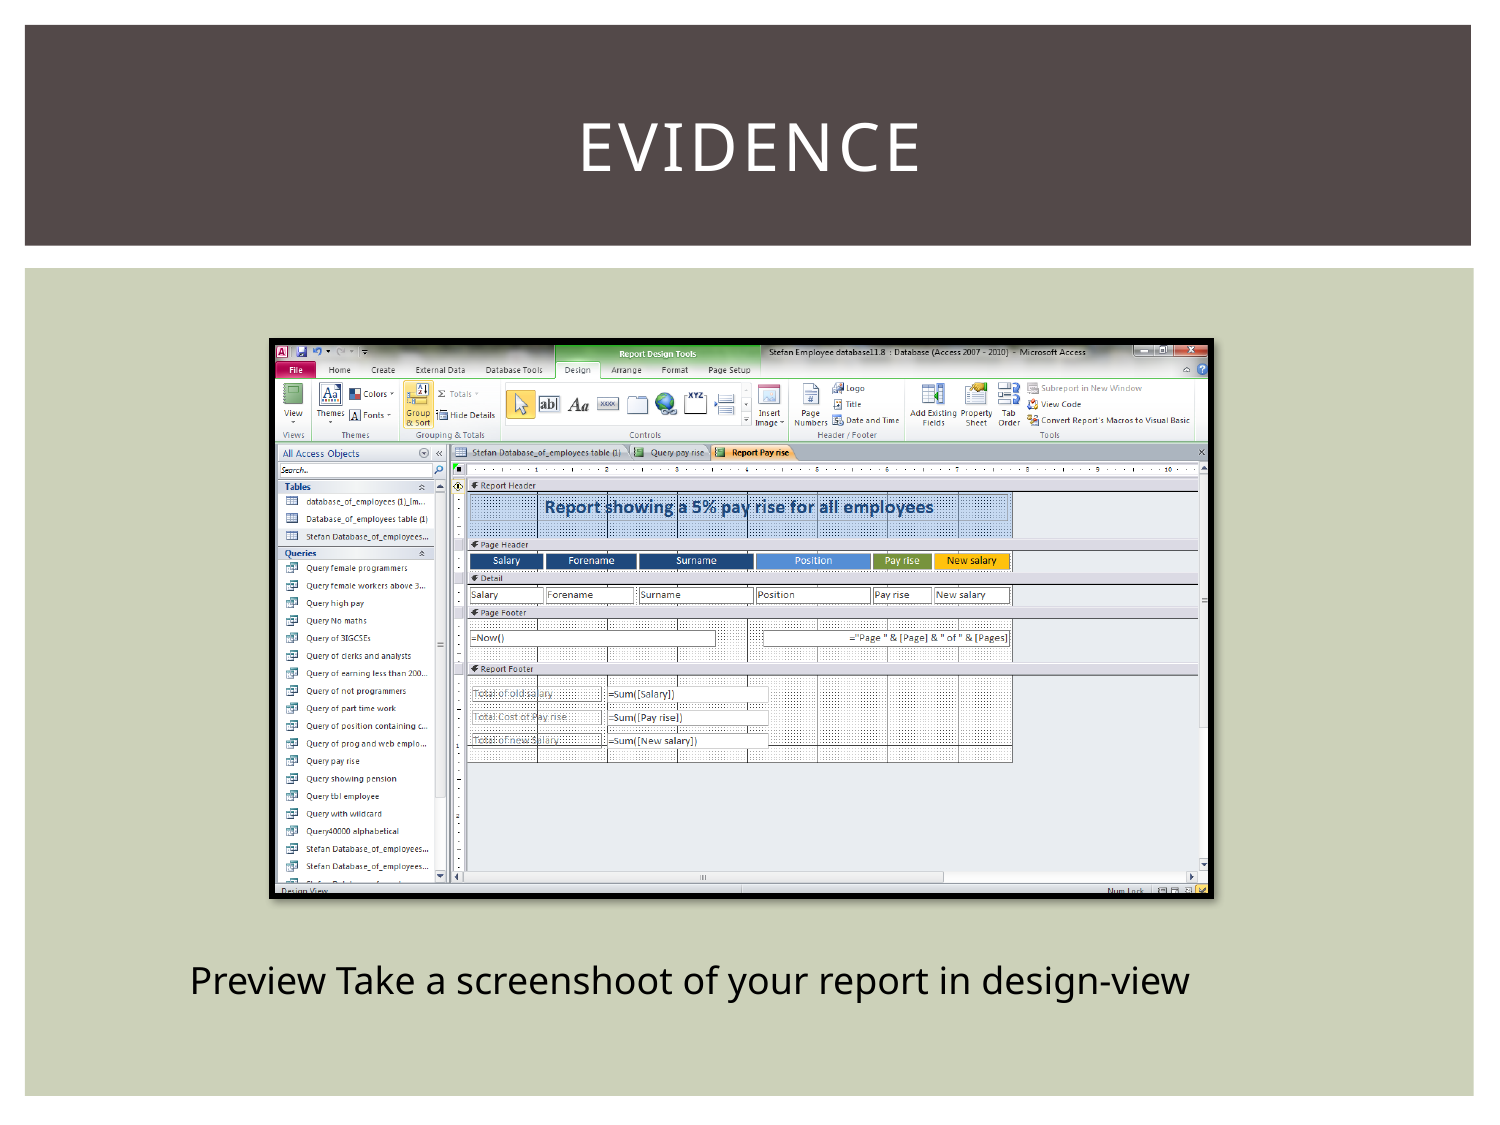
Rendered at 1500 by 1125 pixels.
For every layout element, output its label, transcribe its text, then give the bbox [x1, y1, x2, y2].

title EVIDENCE [62, 58, 1438, 232]
text_box Preview Take a screenshoot of your report in design-view [174, 949, 1375, 1010]
picture [274, 344, 1208, 894]
